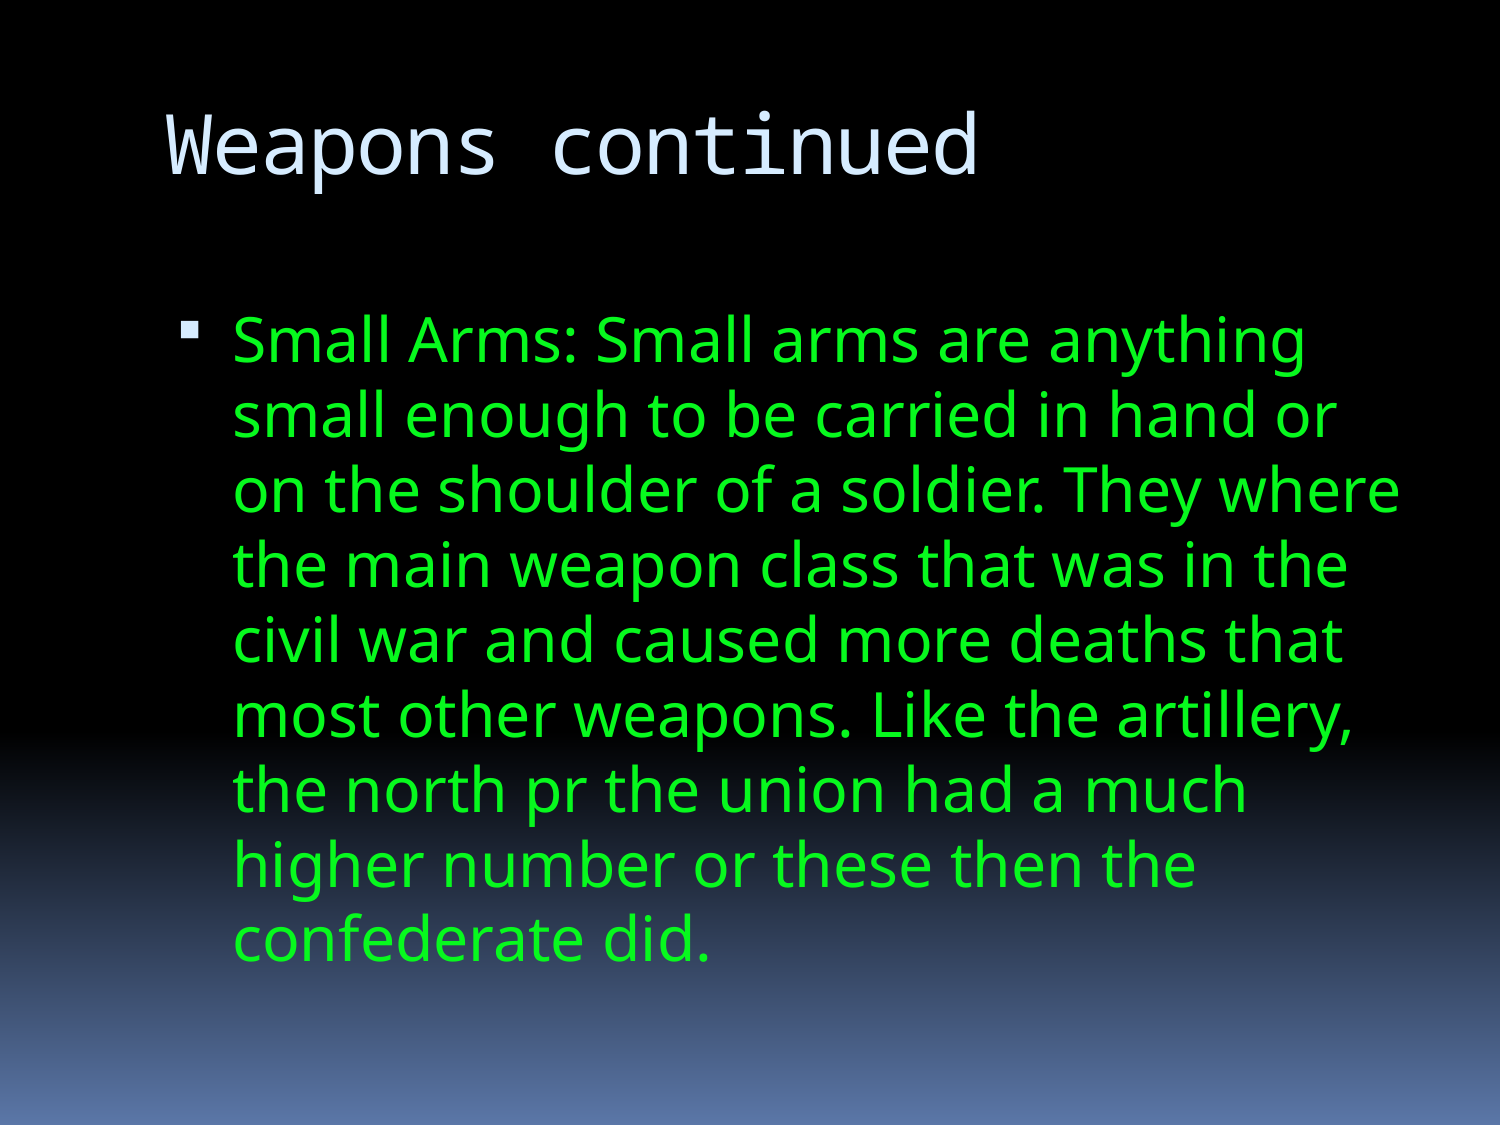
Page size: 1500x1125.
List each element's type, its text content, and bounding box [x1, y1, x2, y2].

title Weapons continued [150, 83, 1425, 234]
list Small Arms: Small arms are anything small enough to be carried in hand or on the shoulder of a soldier. They where the main weapon class that was in the civil war and caused more deaths that most other weapons. Like the artillery, the north pr the union had a much higher number or these then the confederate did. [150, 292, 1425, 1043]
